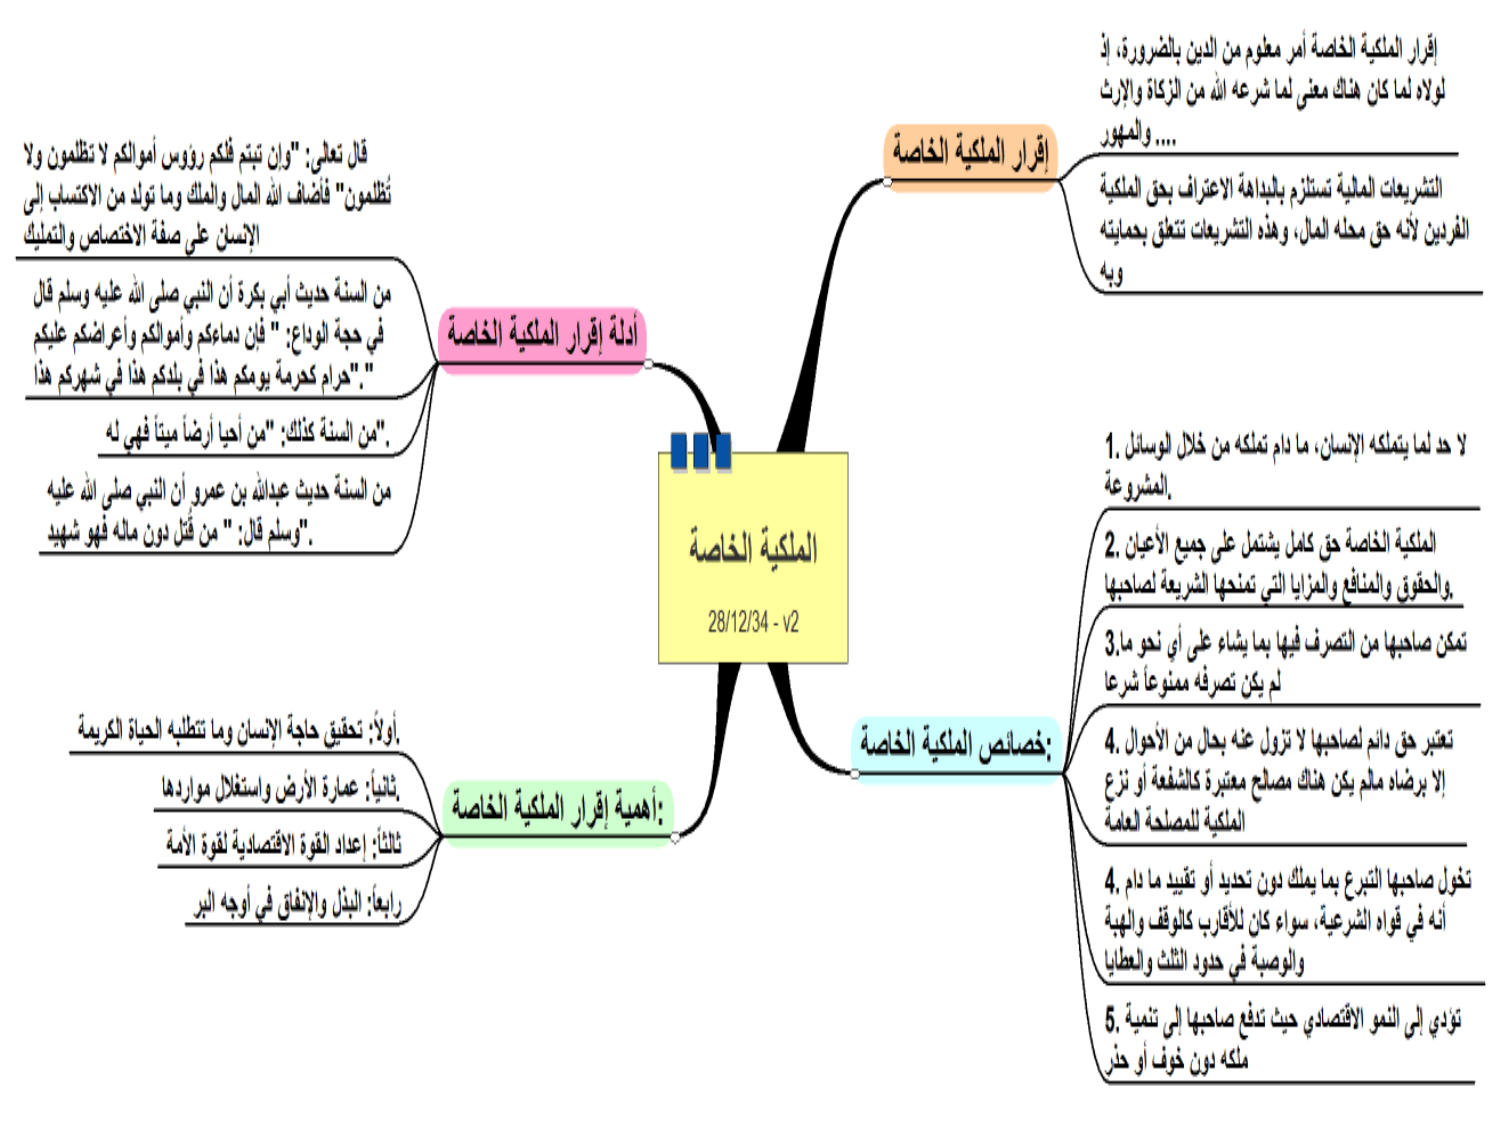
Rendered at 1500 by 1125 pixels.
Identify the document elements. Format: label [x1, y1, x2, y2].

list [0, 0, 1500, 1125]
